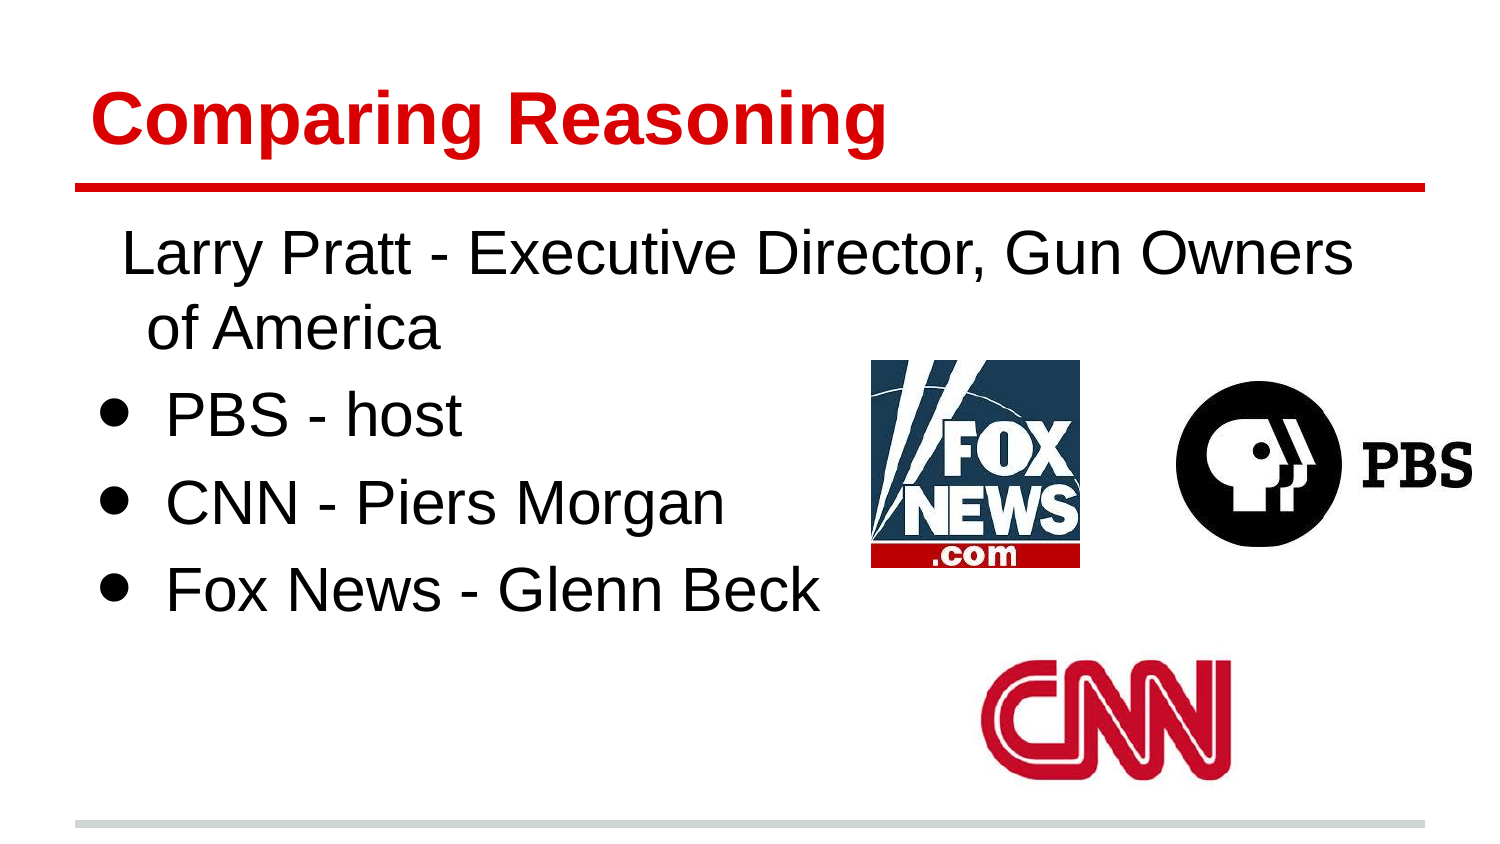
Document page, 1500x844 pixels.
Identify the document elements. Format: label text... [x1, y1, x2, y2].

picture [971, 646, 1246, 788]
picture [1176, 381, 1472, 547]
title Comparing Reasoning [75, 33, 1425, 175]
picture [871, 360, 1080, 569]
list Larry Pratt - Executive Director, Gun Owners of America PBS - host CNN - Piers Morgan Fox News - Glenn Beck [75, 196, 1425, 808]
